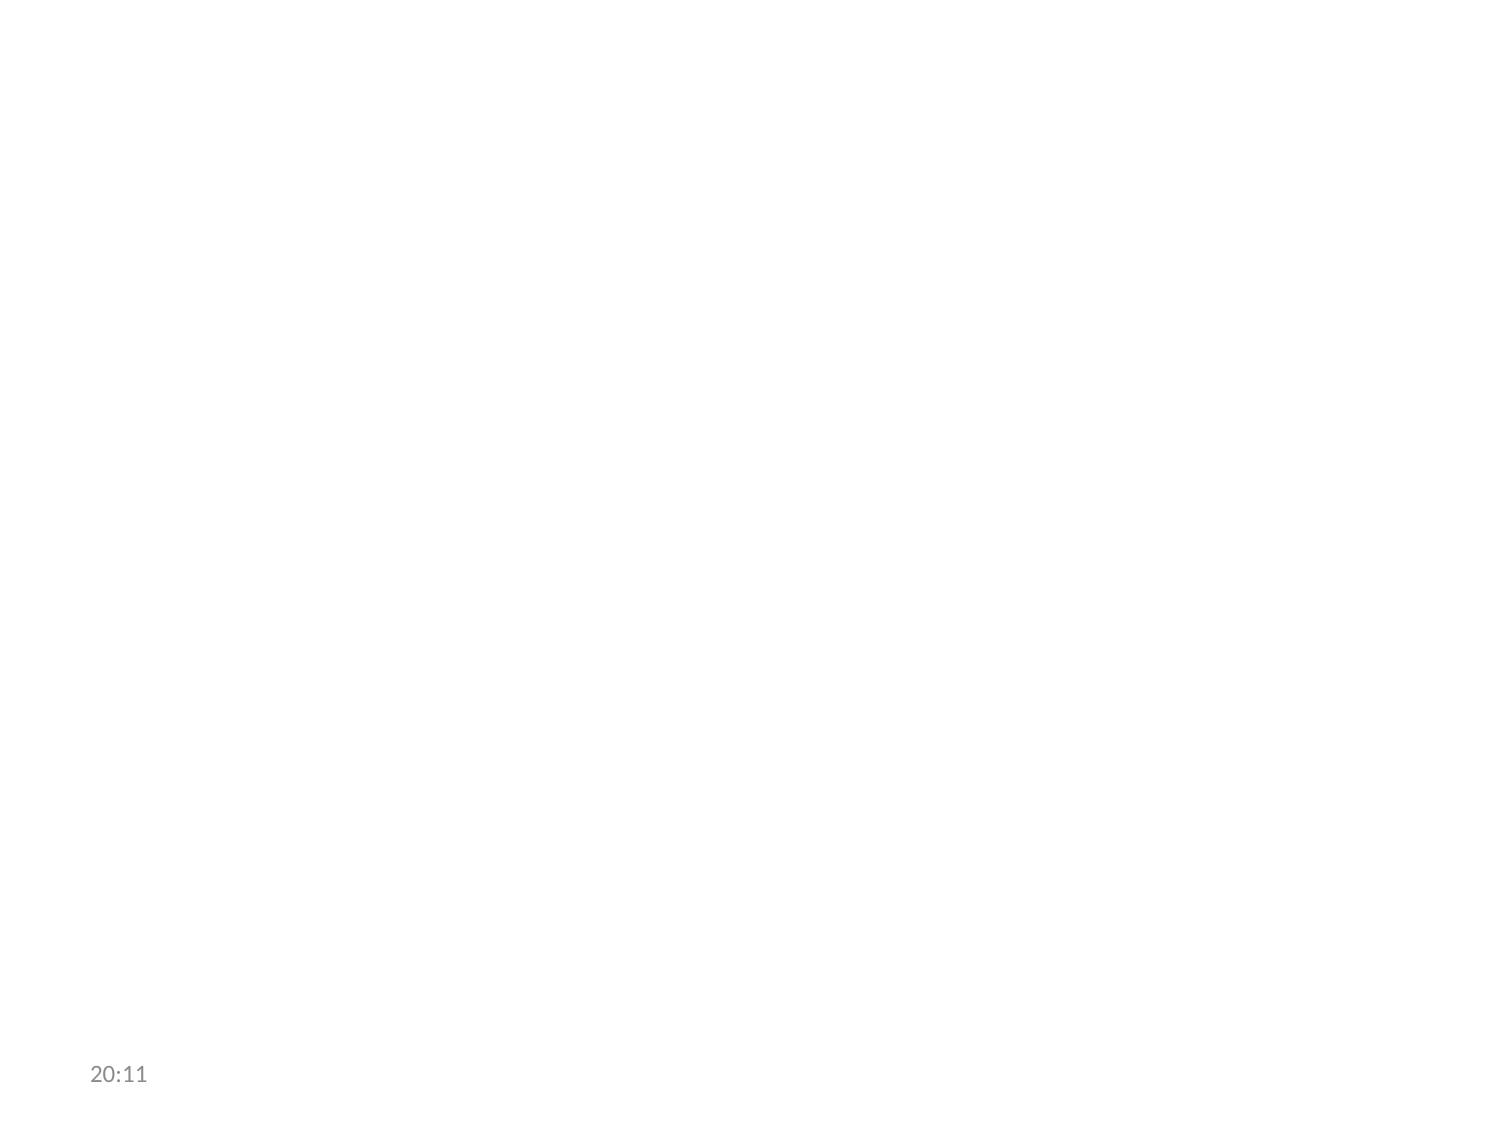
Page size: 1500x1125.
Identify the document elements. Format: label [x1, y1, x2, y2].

slide_number [75, 1042, 425, 1103]
